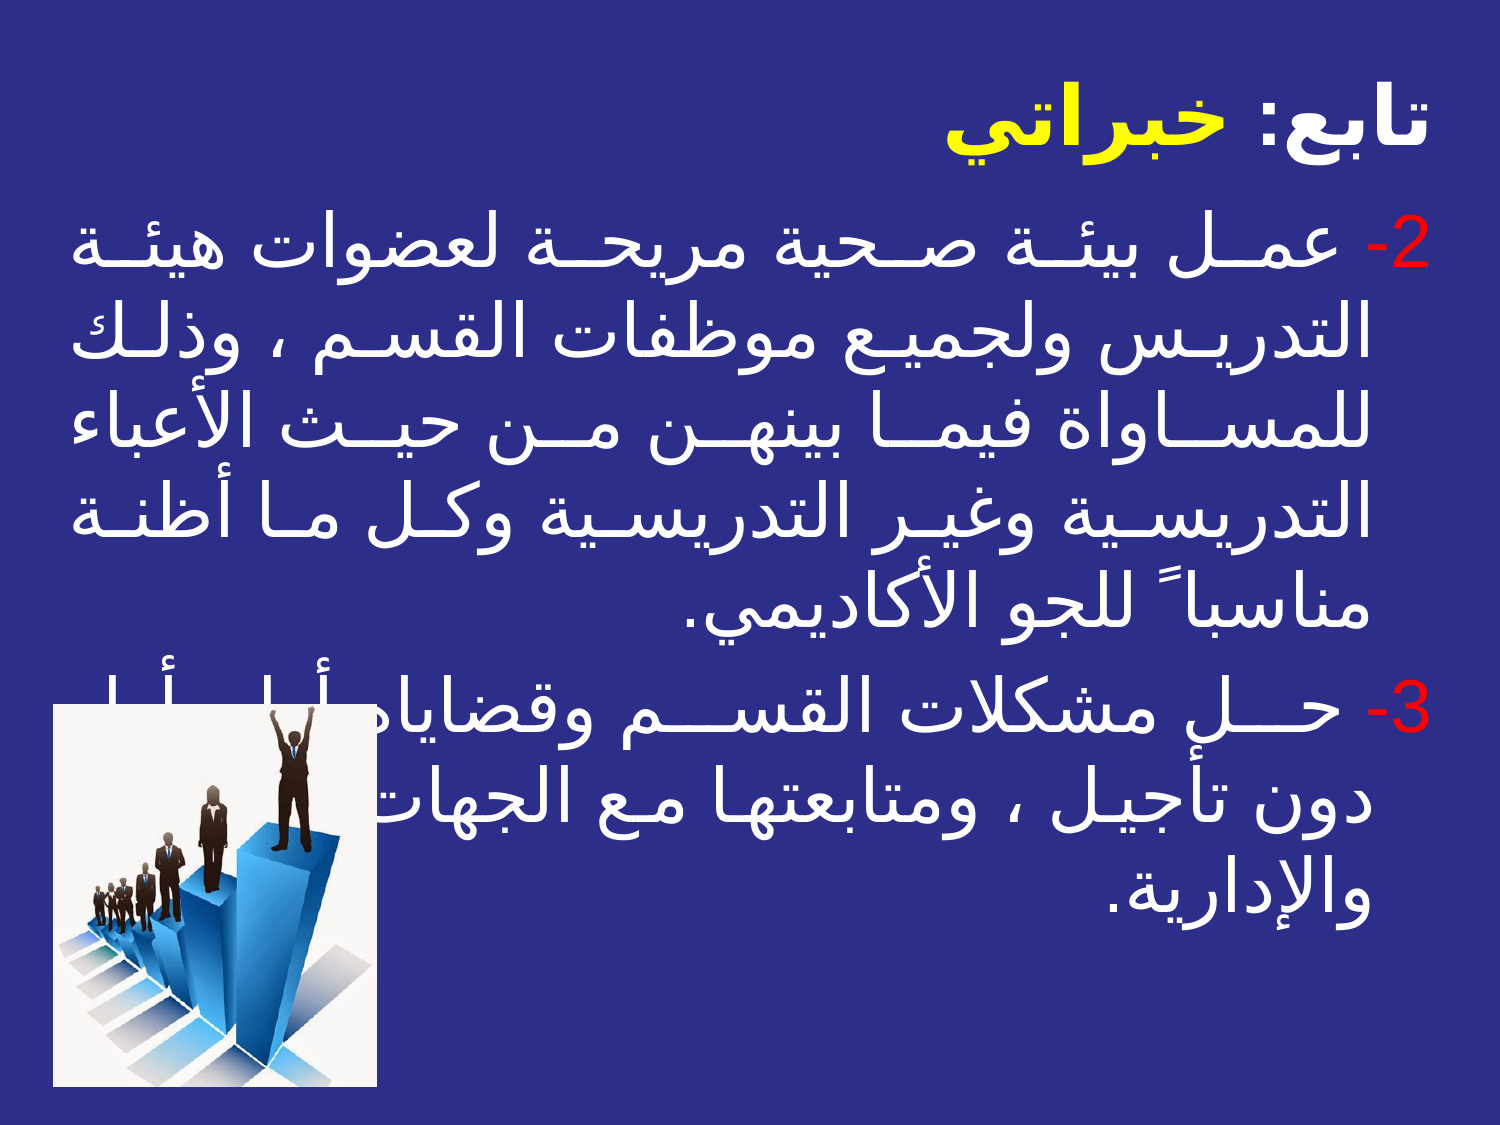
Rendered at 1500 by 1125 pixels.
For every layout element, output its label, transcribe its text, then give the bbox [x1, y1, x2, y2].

list 2- عمل بيئة صحية مريحة لعضوات هيئة التدريس ولجميع موظفات القسم ، وذلك للمساواة فيما بينهن من حيث الأعباء التدريسية وغير التدريسية وكل ما أظنة مناسبا ً للجو الأكاديمي. 3- حل مشكلات القسم وقضاياه أول بأول دون تأجيل ، ومتابعتها مع الجهات النظامية والإدارية. [52, 184, 1448, 740]
picture [52, 703, 377, 1087]
text_box تابع: خبراتي [927, 54, 1495, 170]
